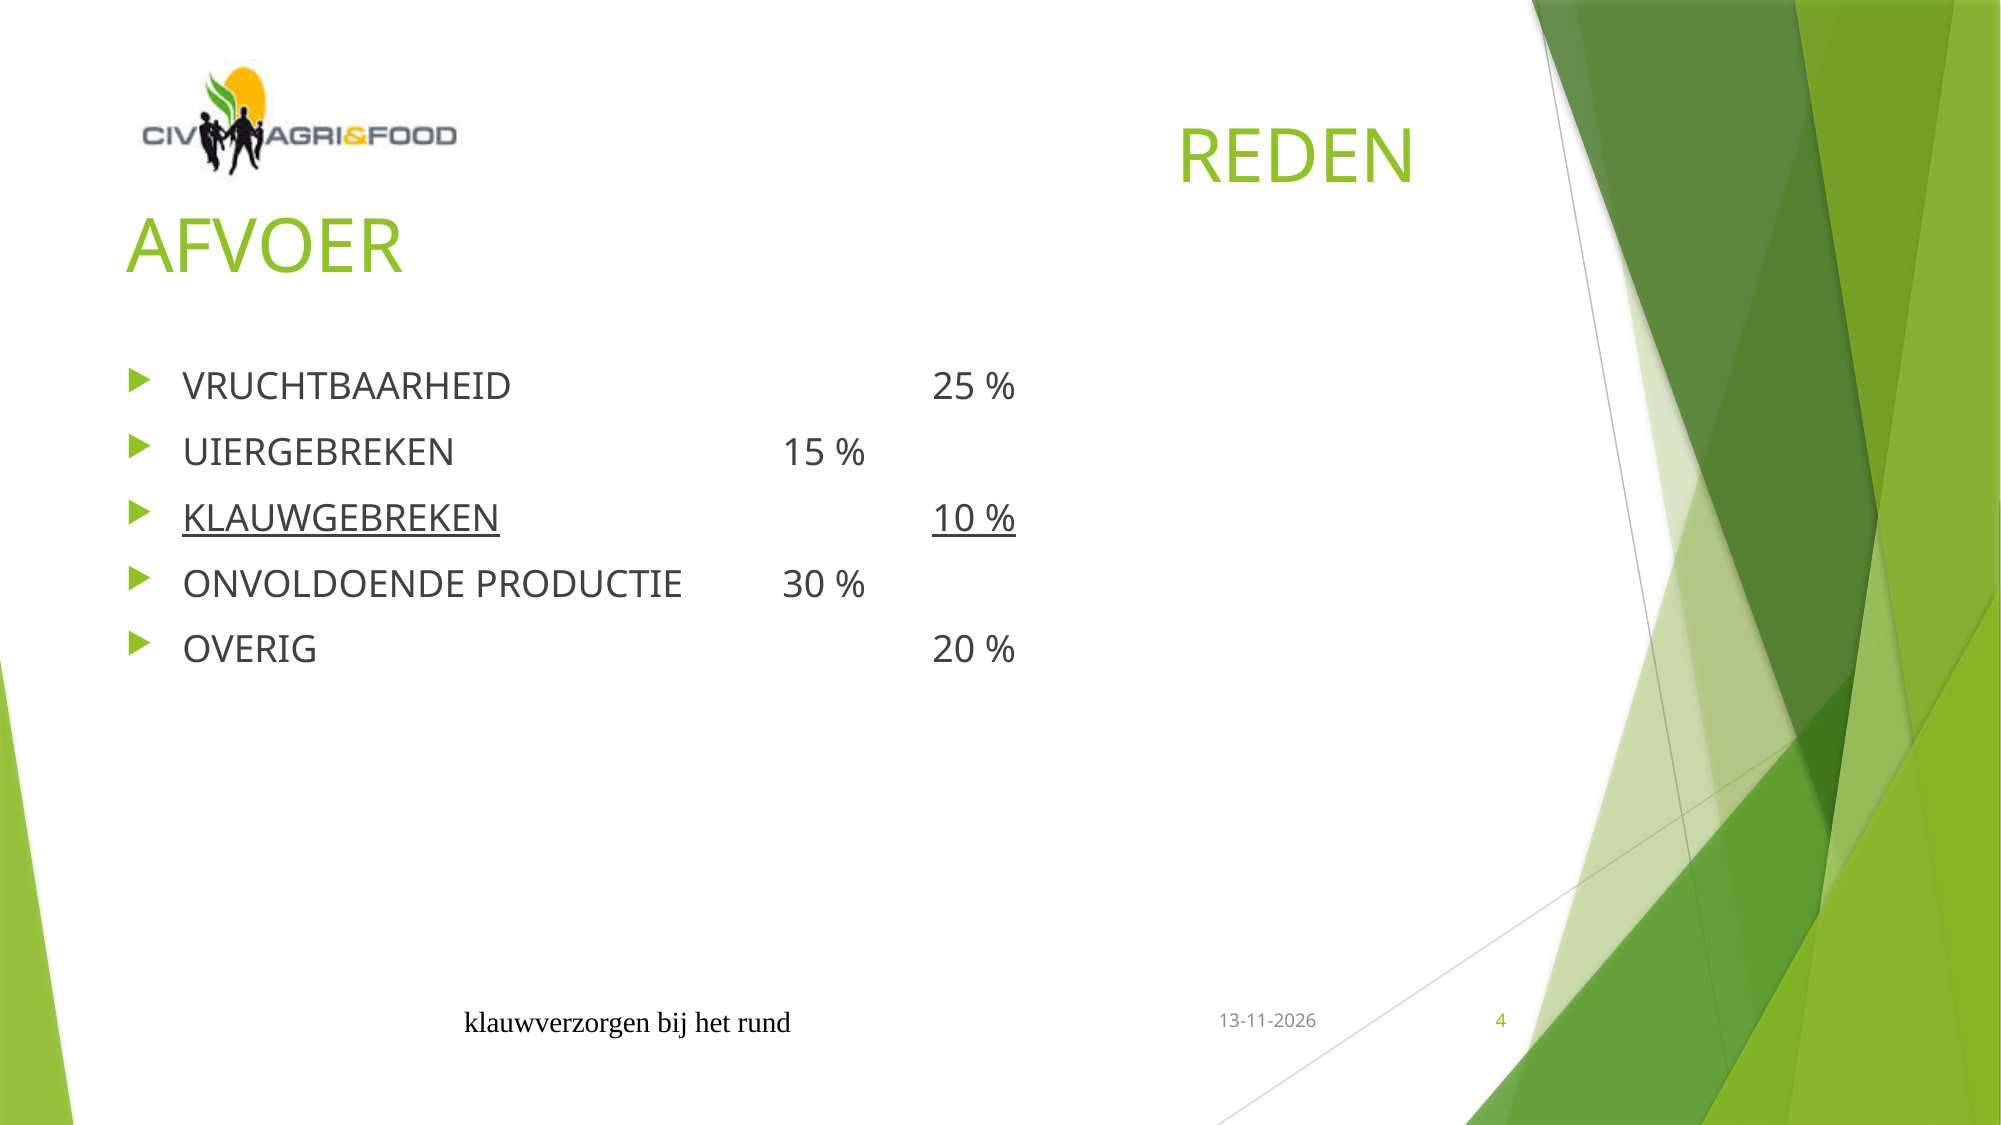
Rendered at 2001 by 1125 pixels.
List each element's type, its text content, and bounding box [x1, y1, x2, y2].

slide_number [1181, 992, 1332, 1051]
footer klauwverzorgen bij het rund [111, 992, 1145, 1051]
picture [137, 59, 463, 99]
slide_number 4 [1409, 992, 1522, 1051]
list VRUCHTBAARHEID 25 % UIERGEBREKEN 15 % KLAUWGEBREKEN 10 % ONVOLDOENDE PRODUCTIE 30 % OVERIG 20 % [111, 354, 1522, 992]
title REDEN AFVOER [111, 99, 1522, 317]
